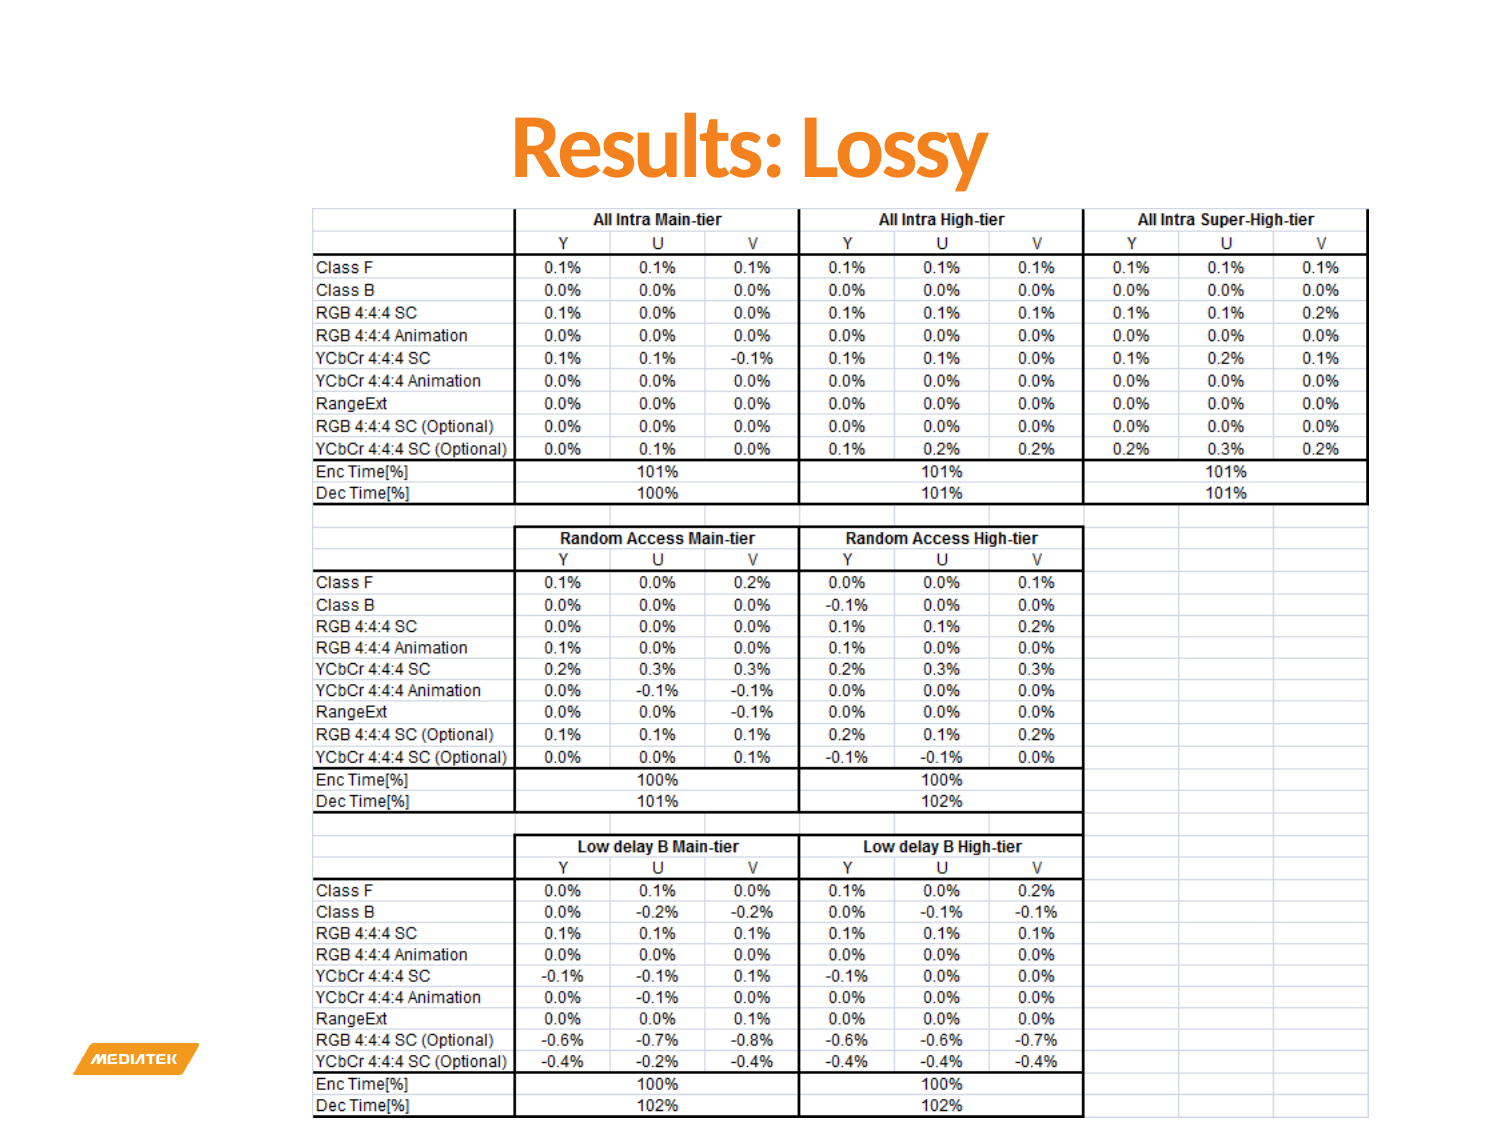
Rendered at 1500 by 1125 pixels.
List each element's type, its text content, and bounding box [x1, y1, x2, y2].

picture [73, 1043, 199, 1075]
picture [312, 208, 1369, 1118]
title Results: Lossy [75, 99, 1425, 287]
